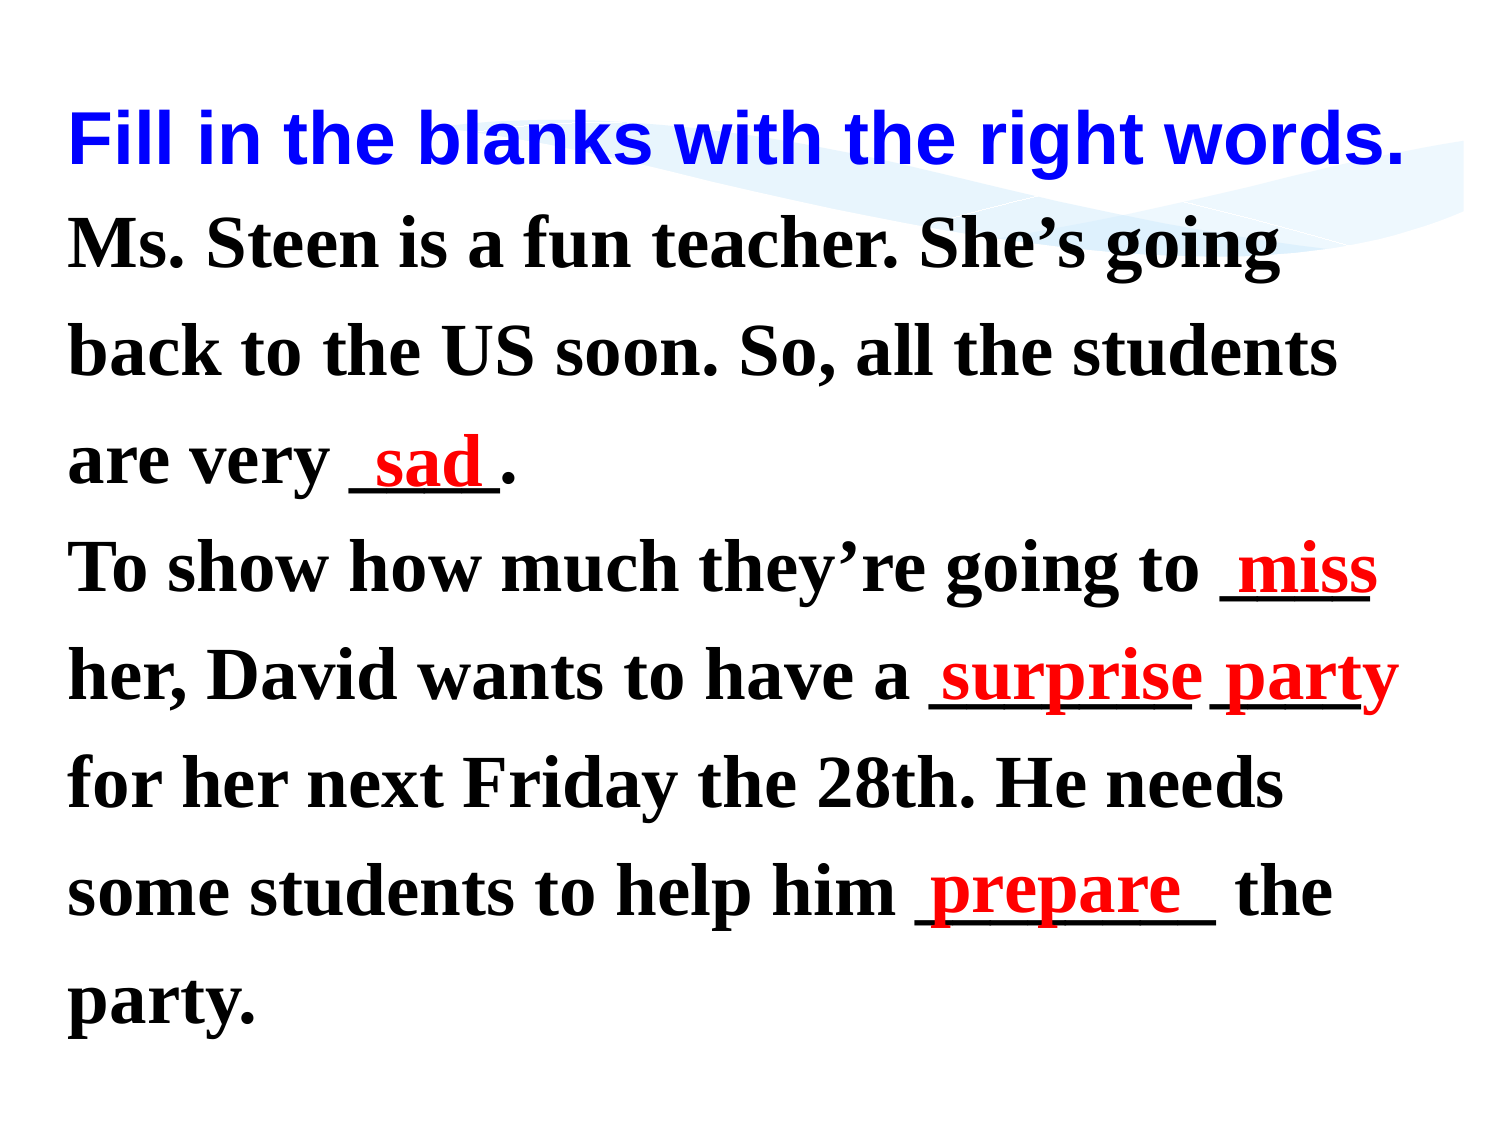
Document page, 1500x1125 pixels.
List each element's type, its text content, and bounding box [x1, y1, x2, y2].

text_box surprise [927, 599, 1210, 722]
text_box party [1210, 599, 1435, 722]
text_box prepare [915, 811, 1211, 935]
text_box sad [360, 386, 544, 510]
text_box Ms. Steen is a fun teacher. She’s going back to the US soon. So, all the students are very ____. To show how much they’re going to ____ her, David wants to have a _______ ____ for her next Friday the 28th. He needs some students to help him ________ the party. [53, 167, 1459, 1046]
text_box Fill in the blanks with the right words. [53, 66, 1447, 185]
text_box miss [1222, 492, 1406, 599]
